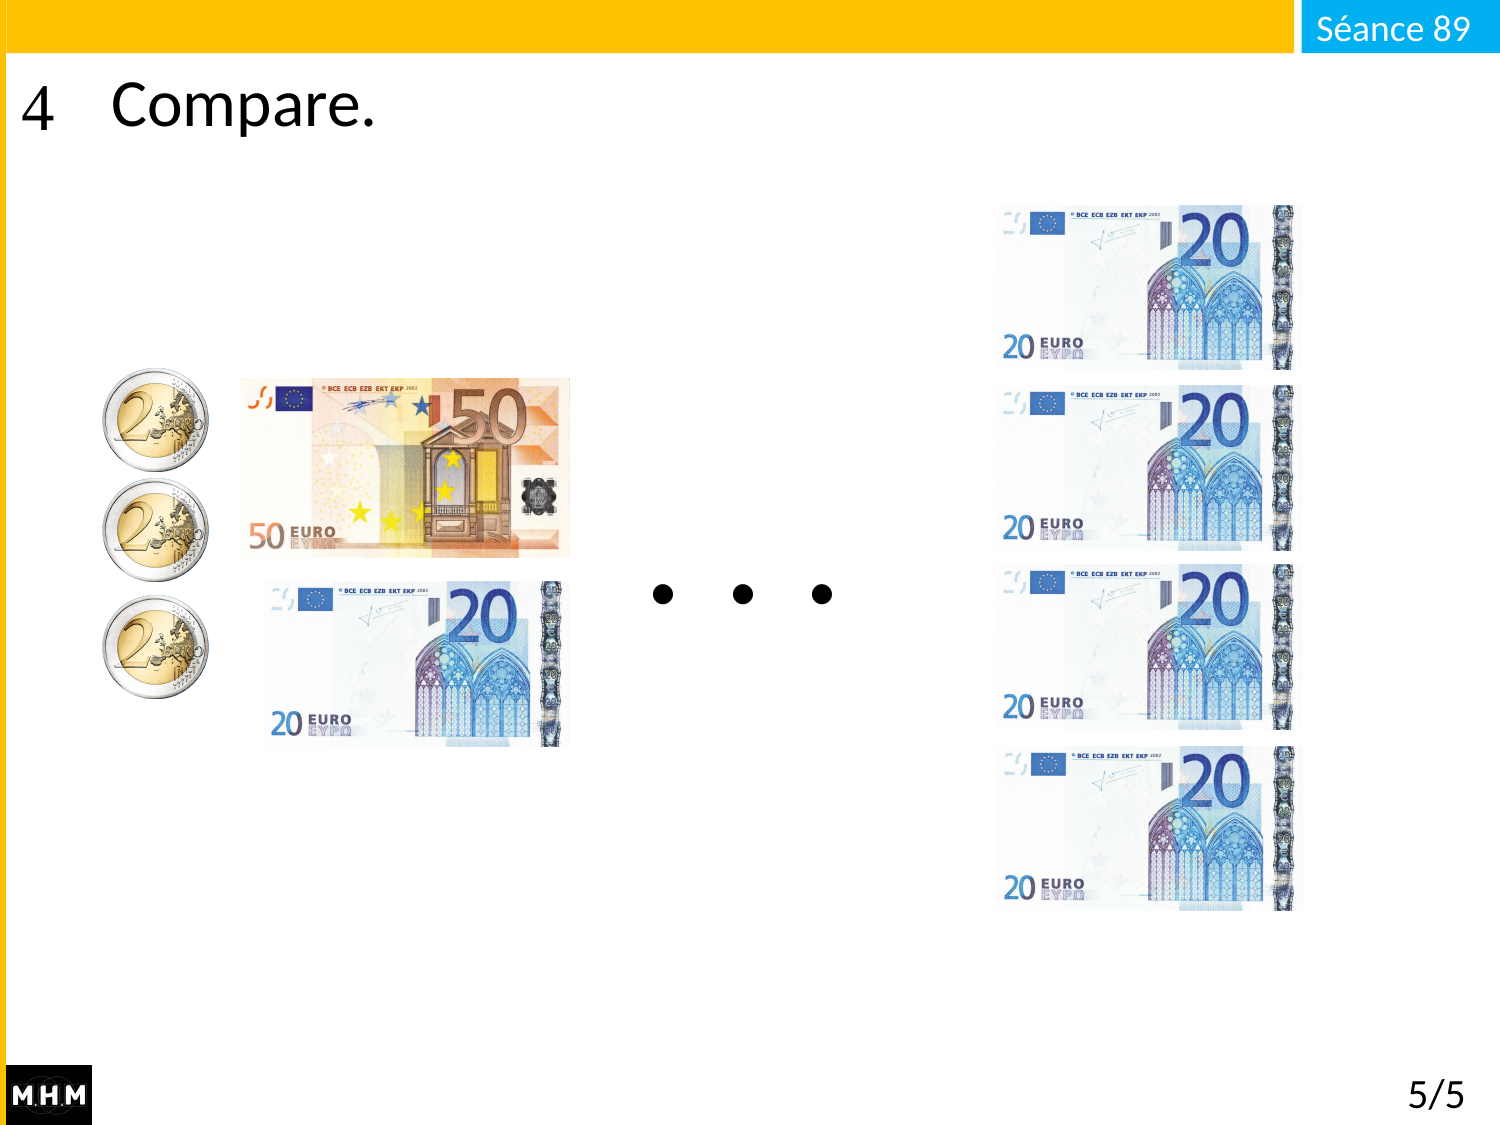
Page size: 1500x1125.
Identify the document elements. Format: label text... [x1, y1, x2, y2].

picture [102, 595, 209, 699]
list 5/5 [1373, 1064, 1500, 1125]
picture [995, 746, 1303, 911]
picture [994, 385, 1302, 551]
picture [994, 205, 1302, 370]
text_box . . . [424, 429, 1101, 645]
picture [102, 368, 209, 472]
picture [994, 564, 1302, 730]
picture [262, 581, 570, 747]
title Compare. [96, 60, 1391, 149]
picture [6, 1065, 92, 1125]
picture [239, 378, 570, 558]
picture [102, 478, 209, 582]
